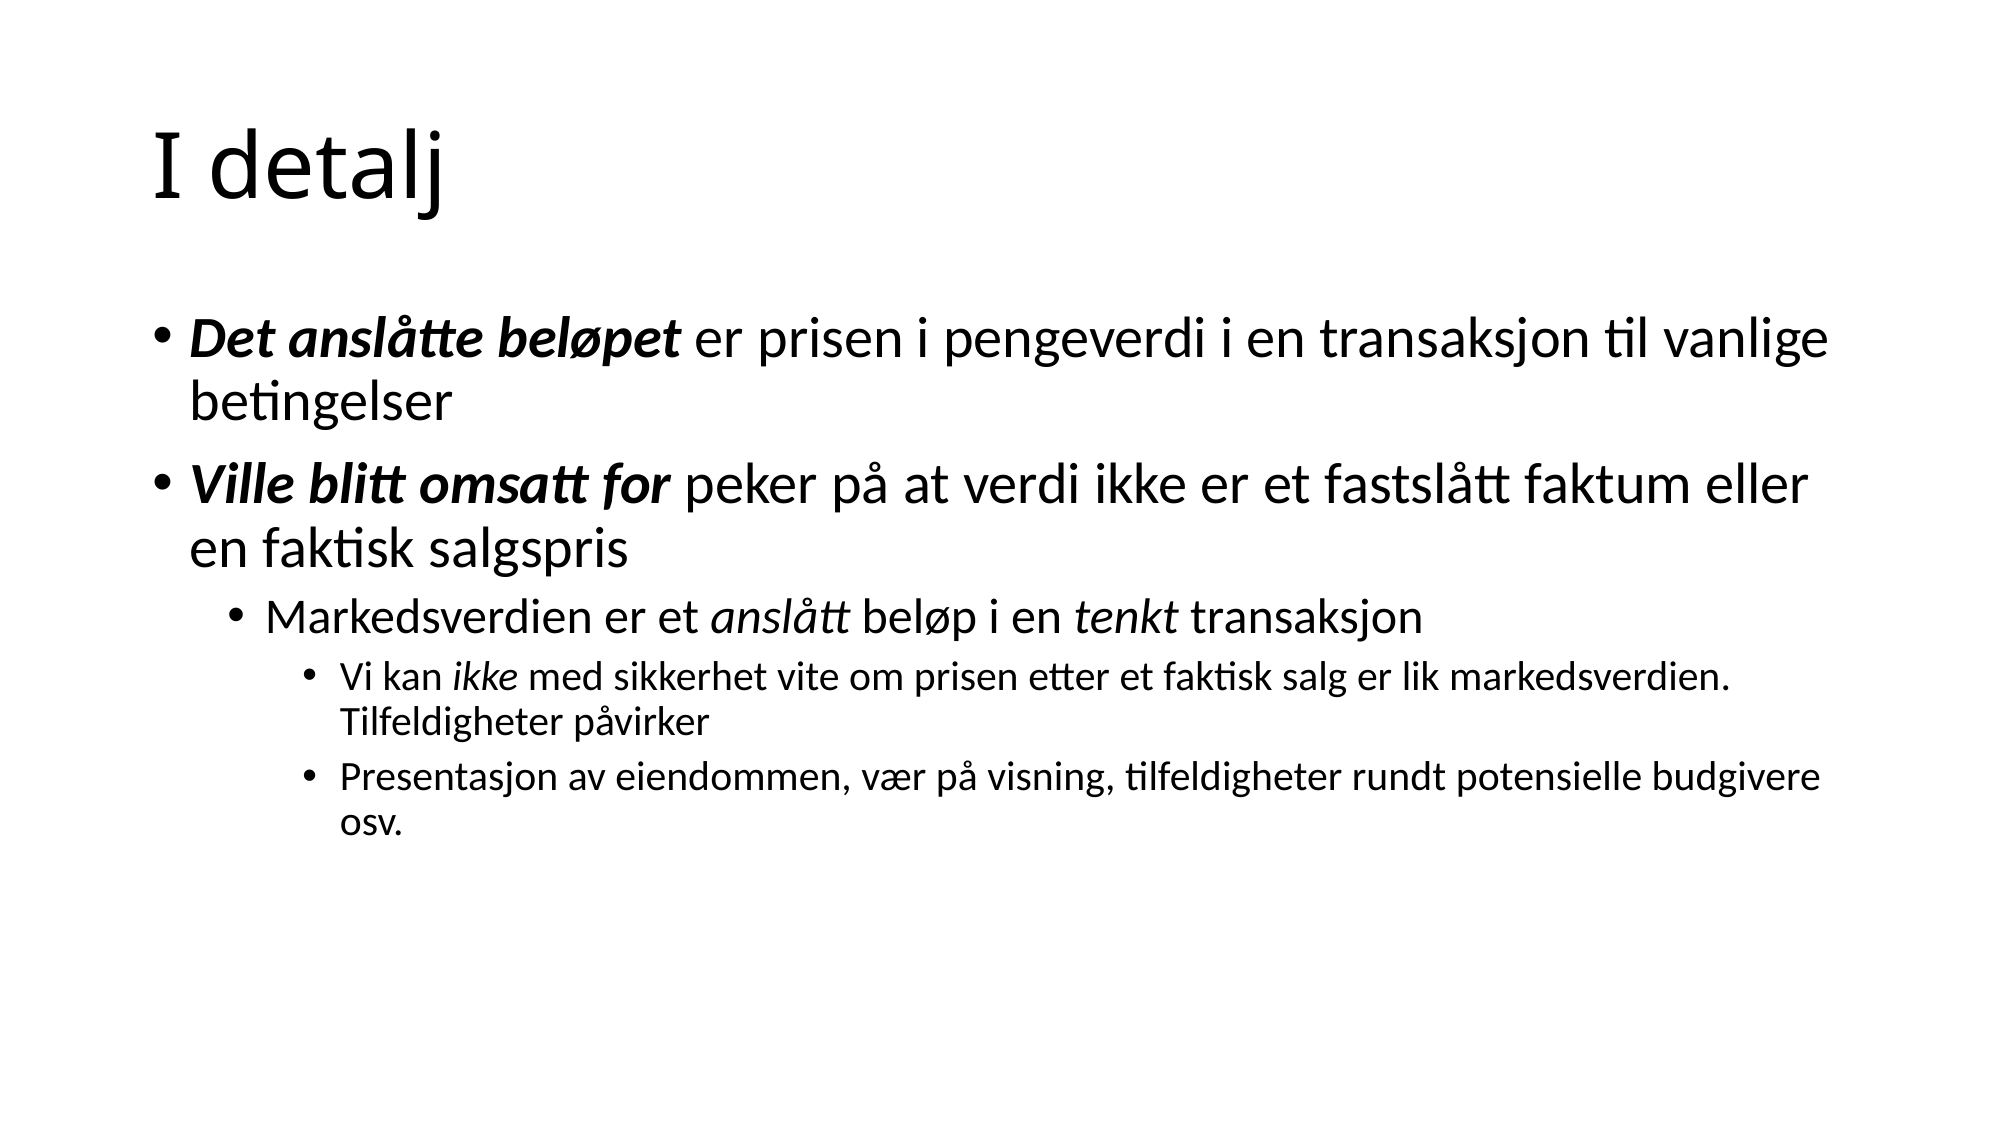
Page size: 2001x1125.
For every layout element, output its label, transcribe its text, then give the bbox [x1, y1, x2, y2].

list Det anslåtte beløpet er prisen i pengeverdi i en transaksjon til vanlige betingelser Ville blitt omsatt for peker på at verdi ikke er et fastslått faktum eller en faktisk salgspris Markedsverdien er et anslått beløp i en tenkt transaksjon Vi kan ikke med sikkerhet vite om prisen etter et faktisk salg er lik markedsverdien. Tilfeldigheter påvirker Presentasjon av eiendommen, vær på visning, tilfeldigheter rundt potensielle budgivere osv. [137, 299, 1863, 1014]
title I detalj [137, 59, 1863, 278]
